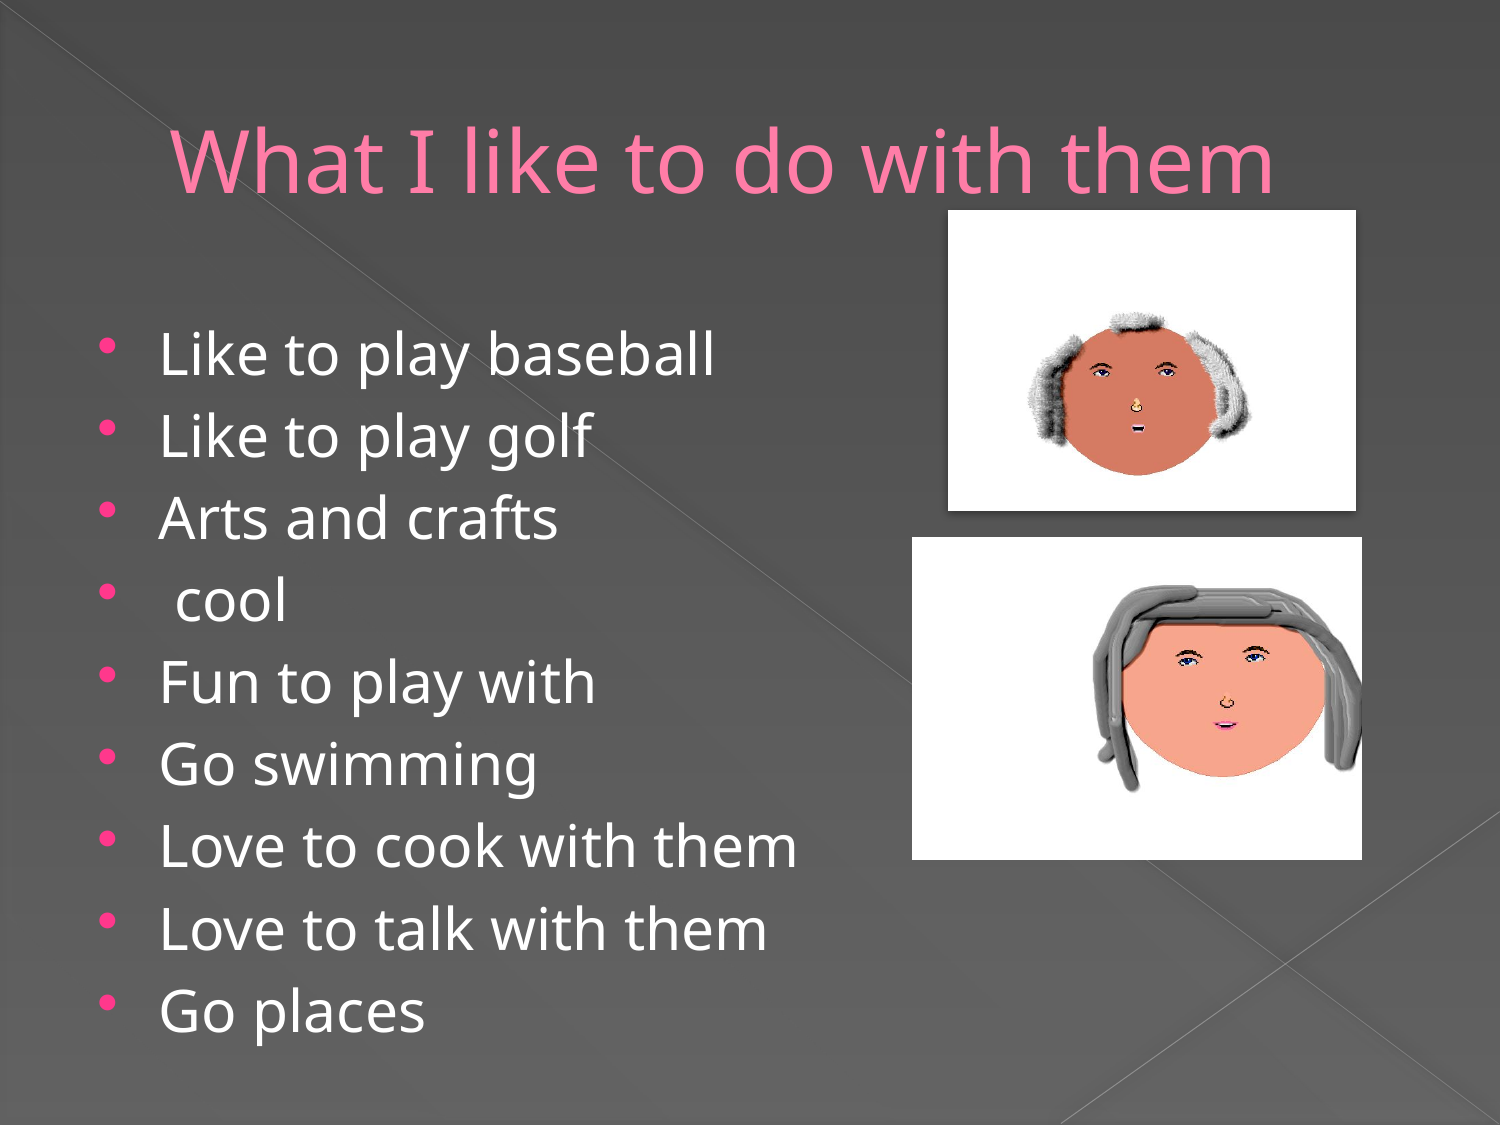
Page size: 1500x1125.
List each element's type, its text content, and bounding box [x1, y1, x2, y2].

title What I like to do with them [75, 43, 1425, 274]
list Like to play baseball Like to play golf Arts and crafts cool Fun to play with Go swimming Love to cook with them Love to talk with them Go places [75, 308, 1425, 1059]
picture [963, 225, 1341, 497]
picture [912, 537, 1362, 860]
